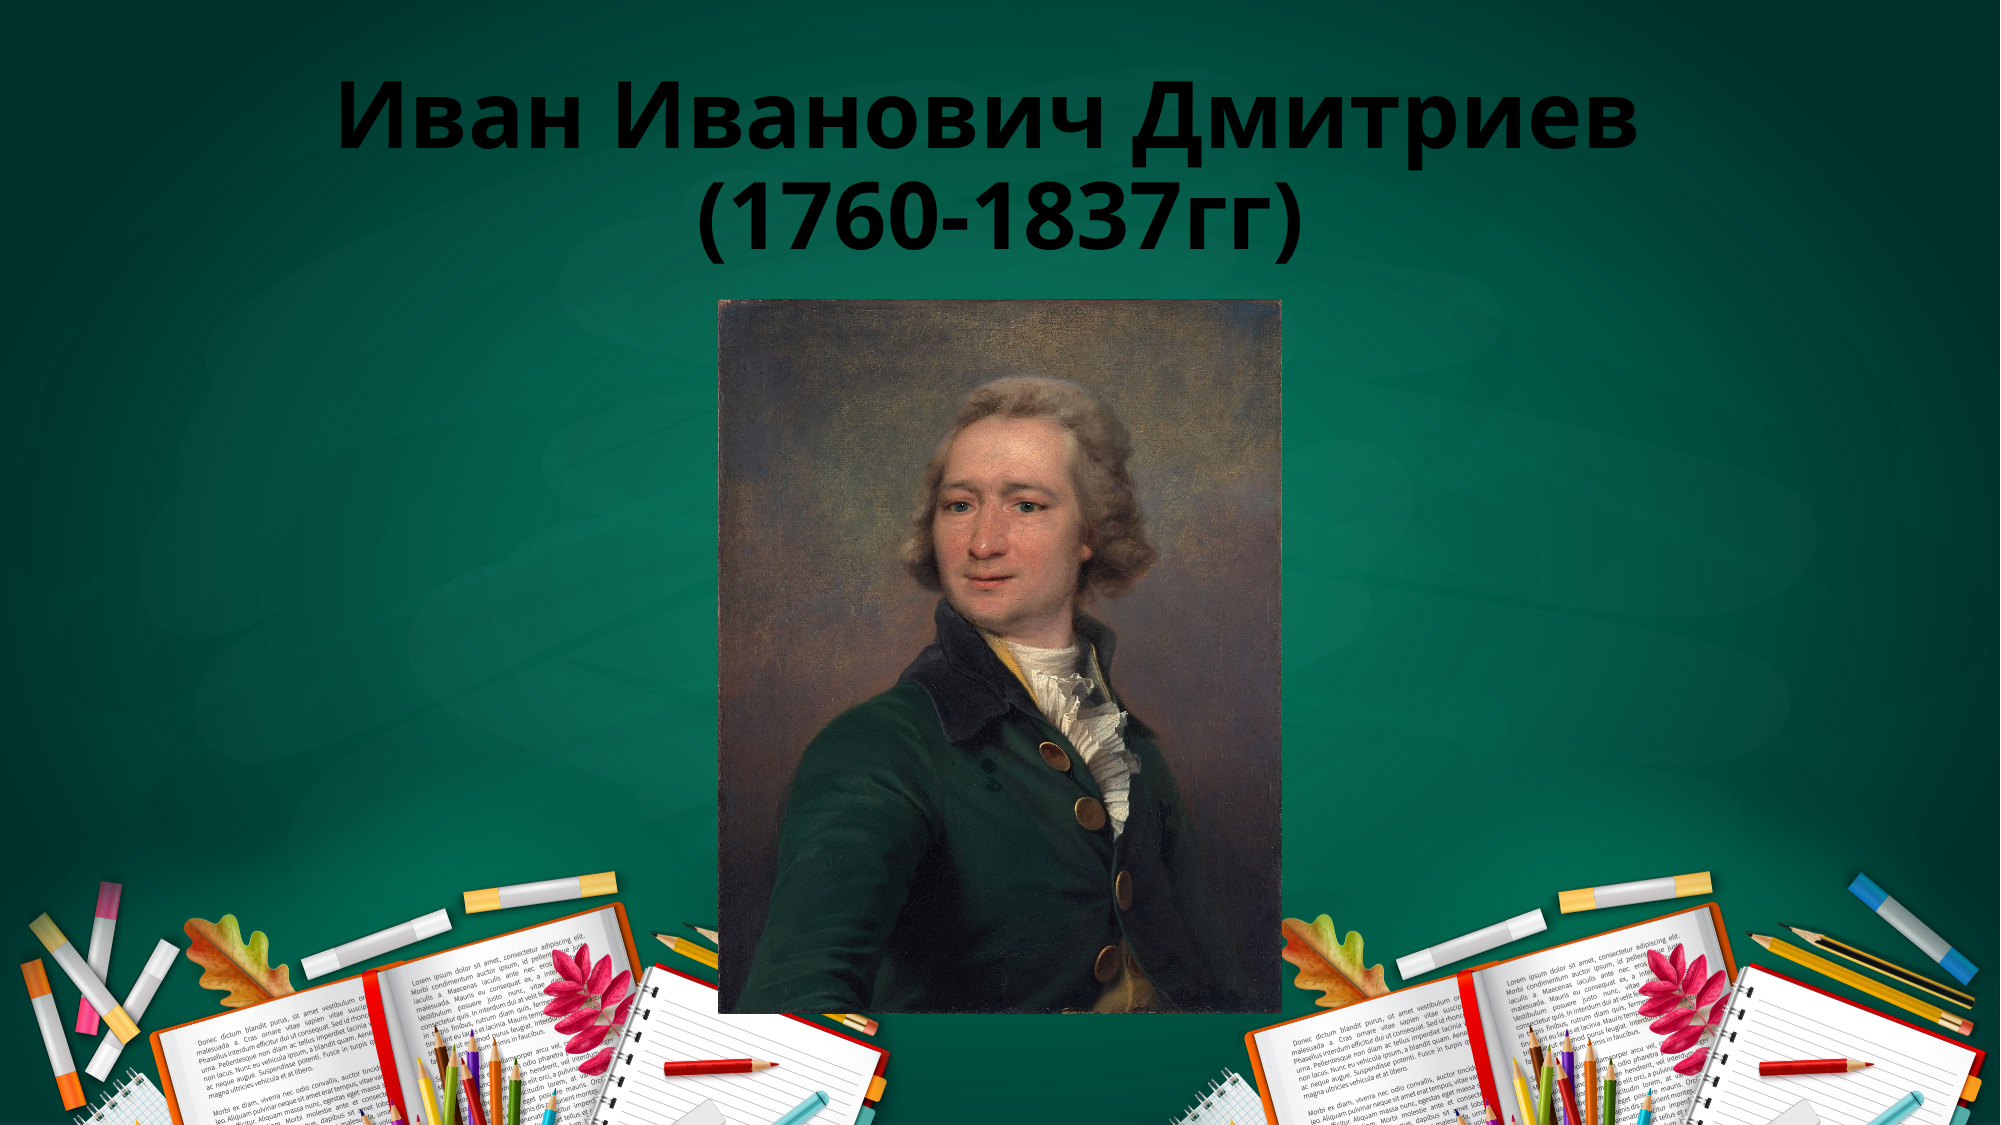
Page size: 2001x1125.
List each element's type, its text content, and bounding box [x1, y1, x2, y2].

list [718, 299, 1282, 1014]
picture [0, 0, 2000, 1125]
title Иван Иванович Дмитриев (1760-1837гг) [137, 59, 1863, 278]
